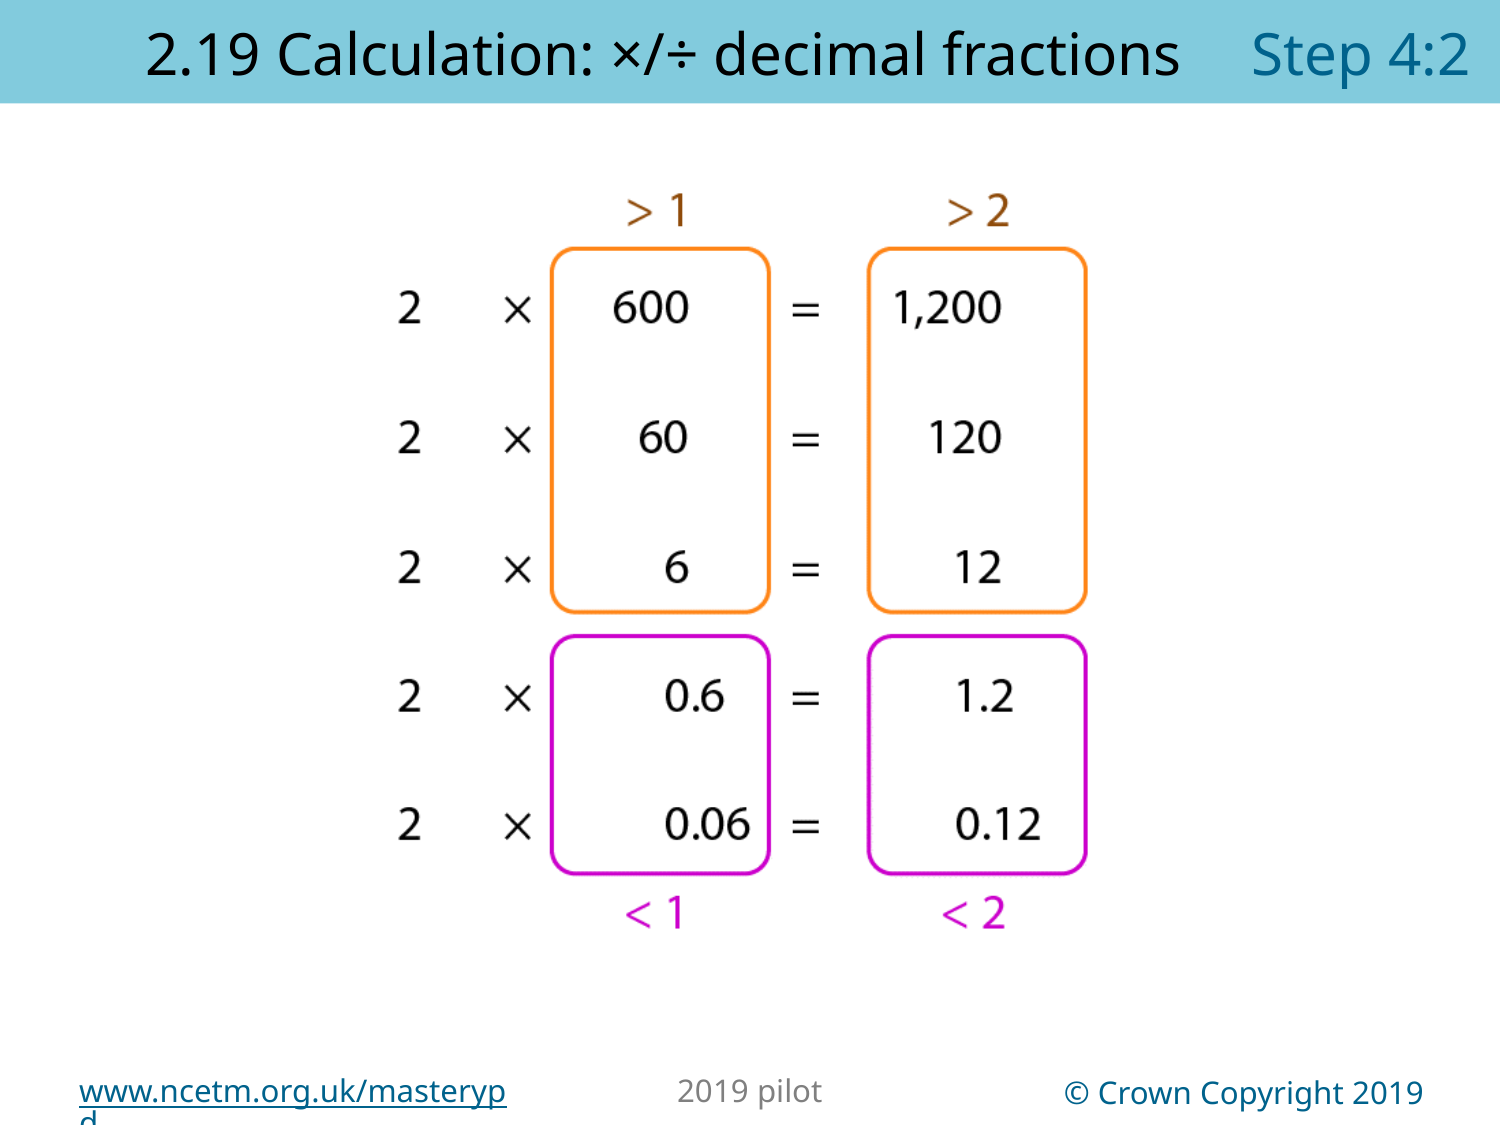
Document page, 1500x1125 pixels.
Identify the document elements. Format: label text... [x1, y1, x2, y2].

picture [191, 183, 1309, 942]
list 2.19 Calculation: ×/÷ decimal fractions Step 4:2 [0, 0, 1500, 104]
